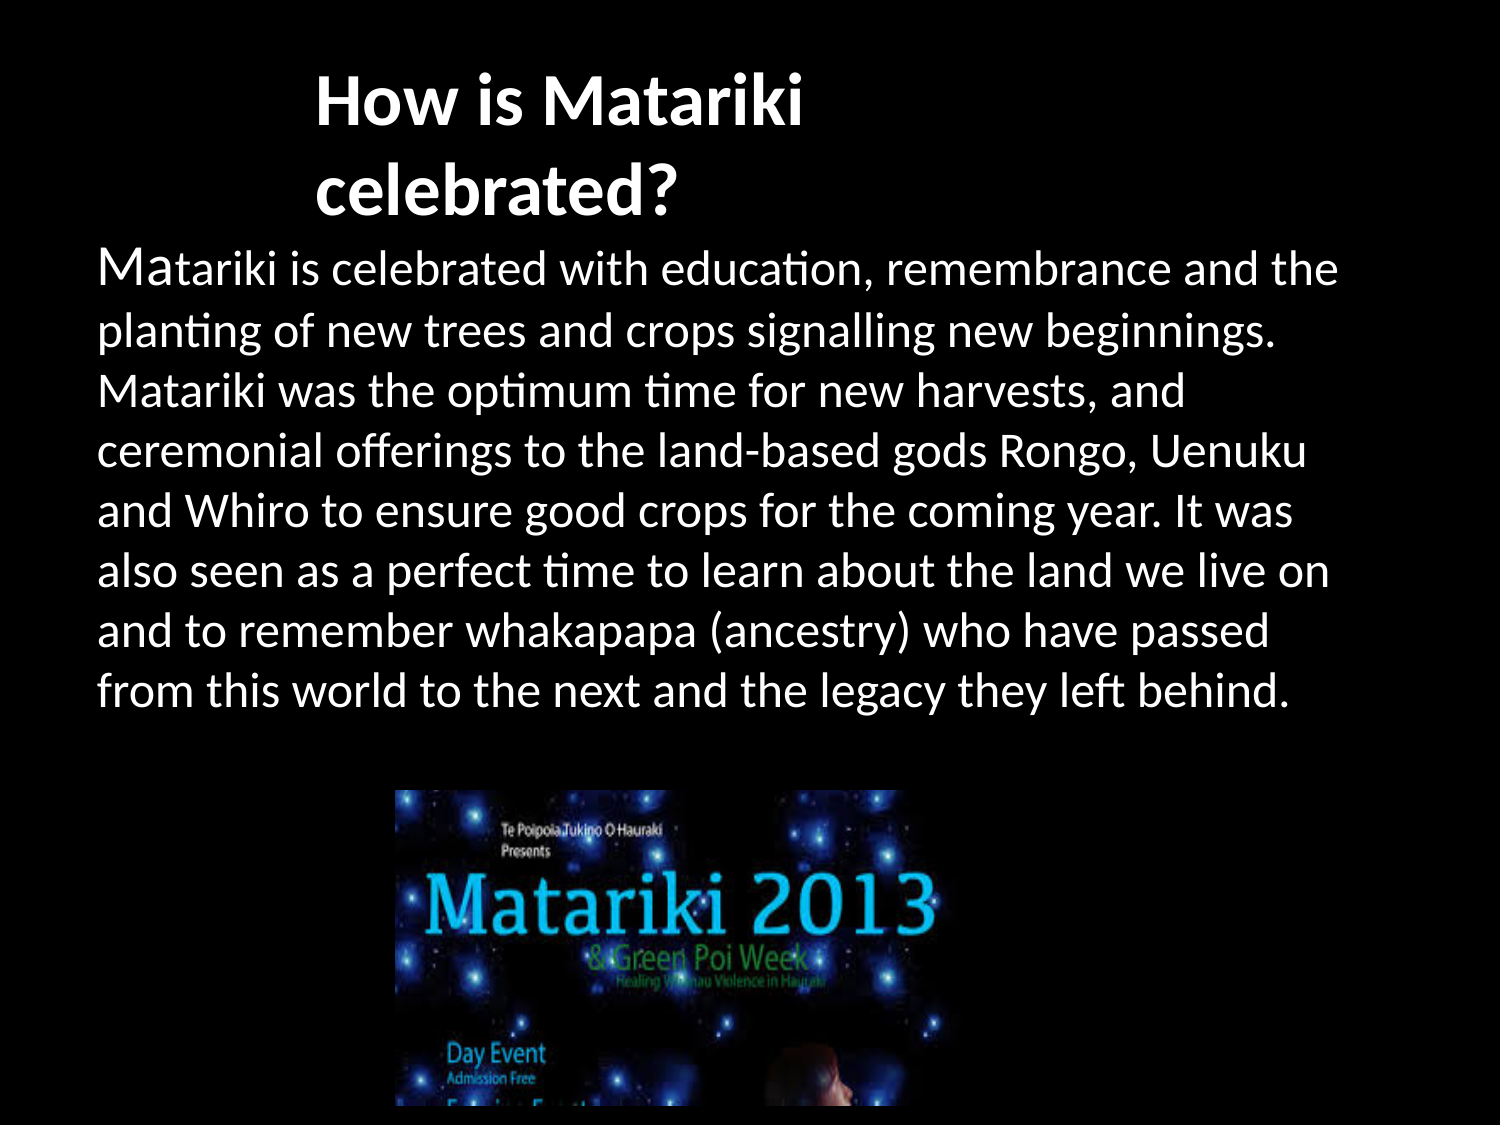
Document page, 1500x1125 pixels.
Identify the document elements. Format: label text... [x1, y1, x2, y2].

text_box How is Matariki celebrated? [301, 42, 951, 238]
picture [395, 790, 975, 1107]
text_box Matariki is celebrated with education, remembrance and the planting of new trees and crops signalling new beginnings. Matariki was the optimum time for new harvests, and ceremonial offerings to the land-based gods Rongo, Uenuku and Whiro to ensure good crops for the coming year. It was also seen as a perfect time to learn about the land we live on and to remember whakapapa (ancestry) who have passed from this world to the next and the legacy they left behind. [82, 219, 1382, 725]
